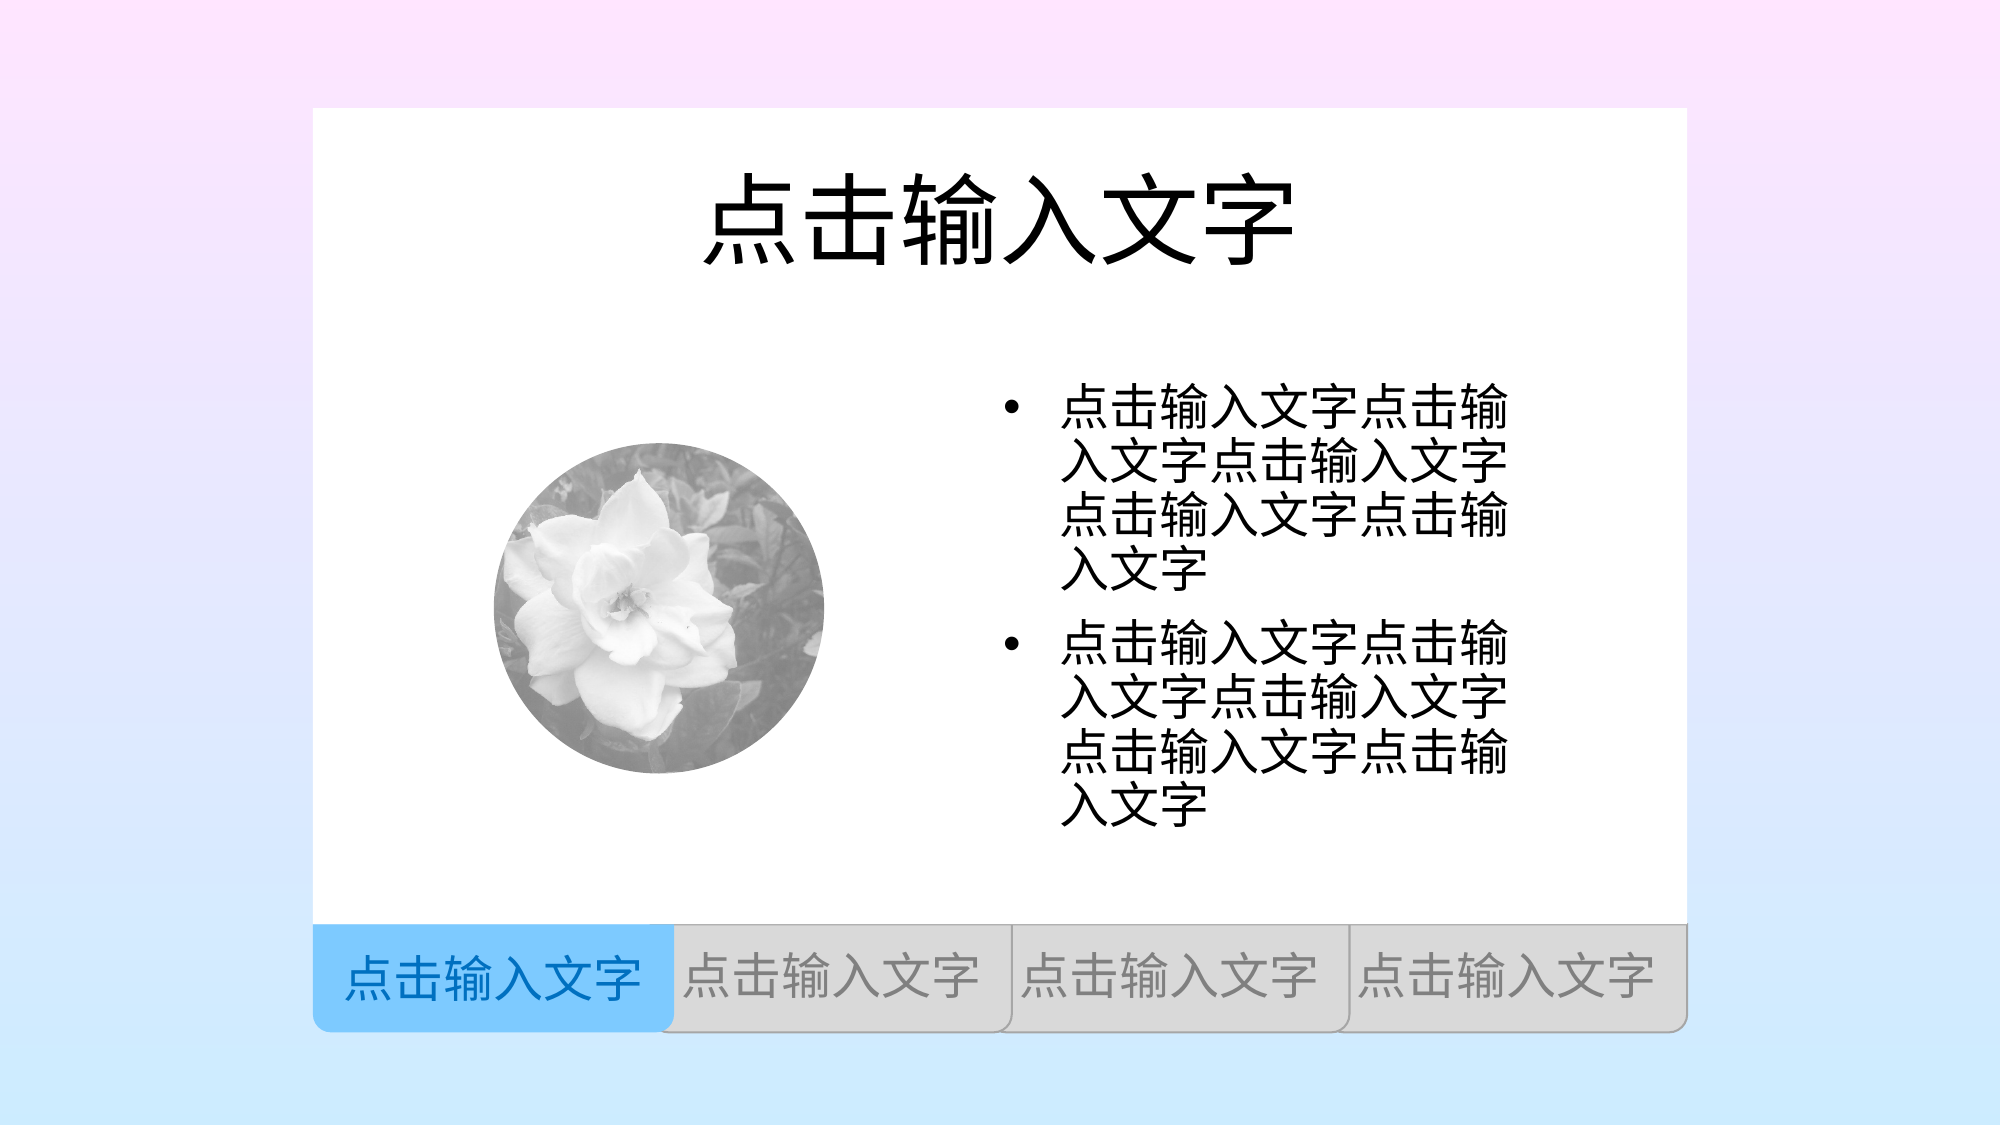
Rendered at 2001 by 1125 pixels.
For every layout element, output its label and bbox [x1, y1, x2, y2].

picture [493, 443, 825, 774]
text_box [312, 108, 1688, 1033]
